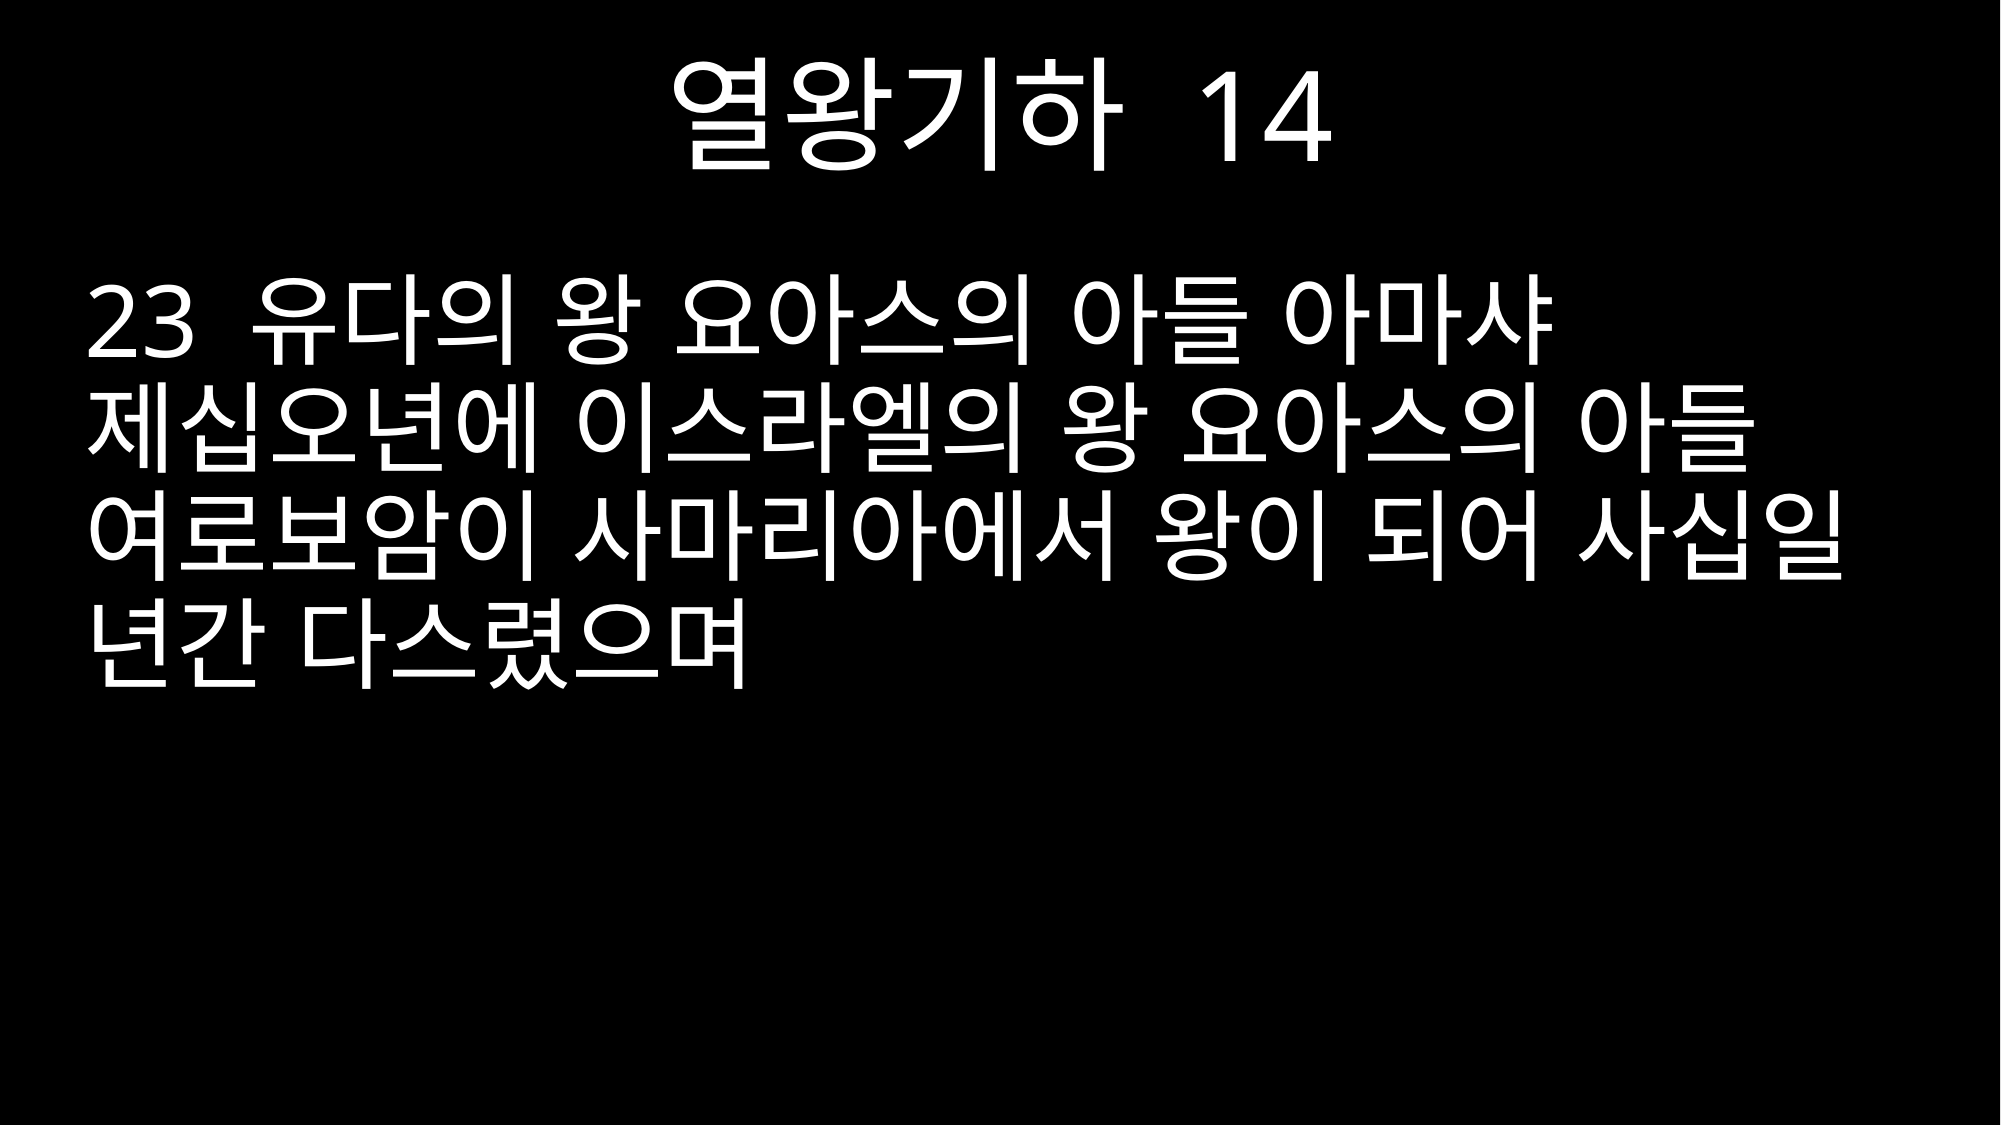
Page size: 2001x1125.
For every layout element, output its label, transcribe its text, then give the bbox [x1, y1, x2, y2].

picture [0, 0, 2001, 1125]
list 23 유다의 왕 요아스의 아들 아마샤 제십오년에 이스라엘의 왕 요아스의 아들 여로보암이 사마리아에서 왕이 되어 사십일 년간 다스렸으며 [69, 263, 1953, 423]
footer 열왕기하 14 [0, 32, 2000, 192]
